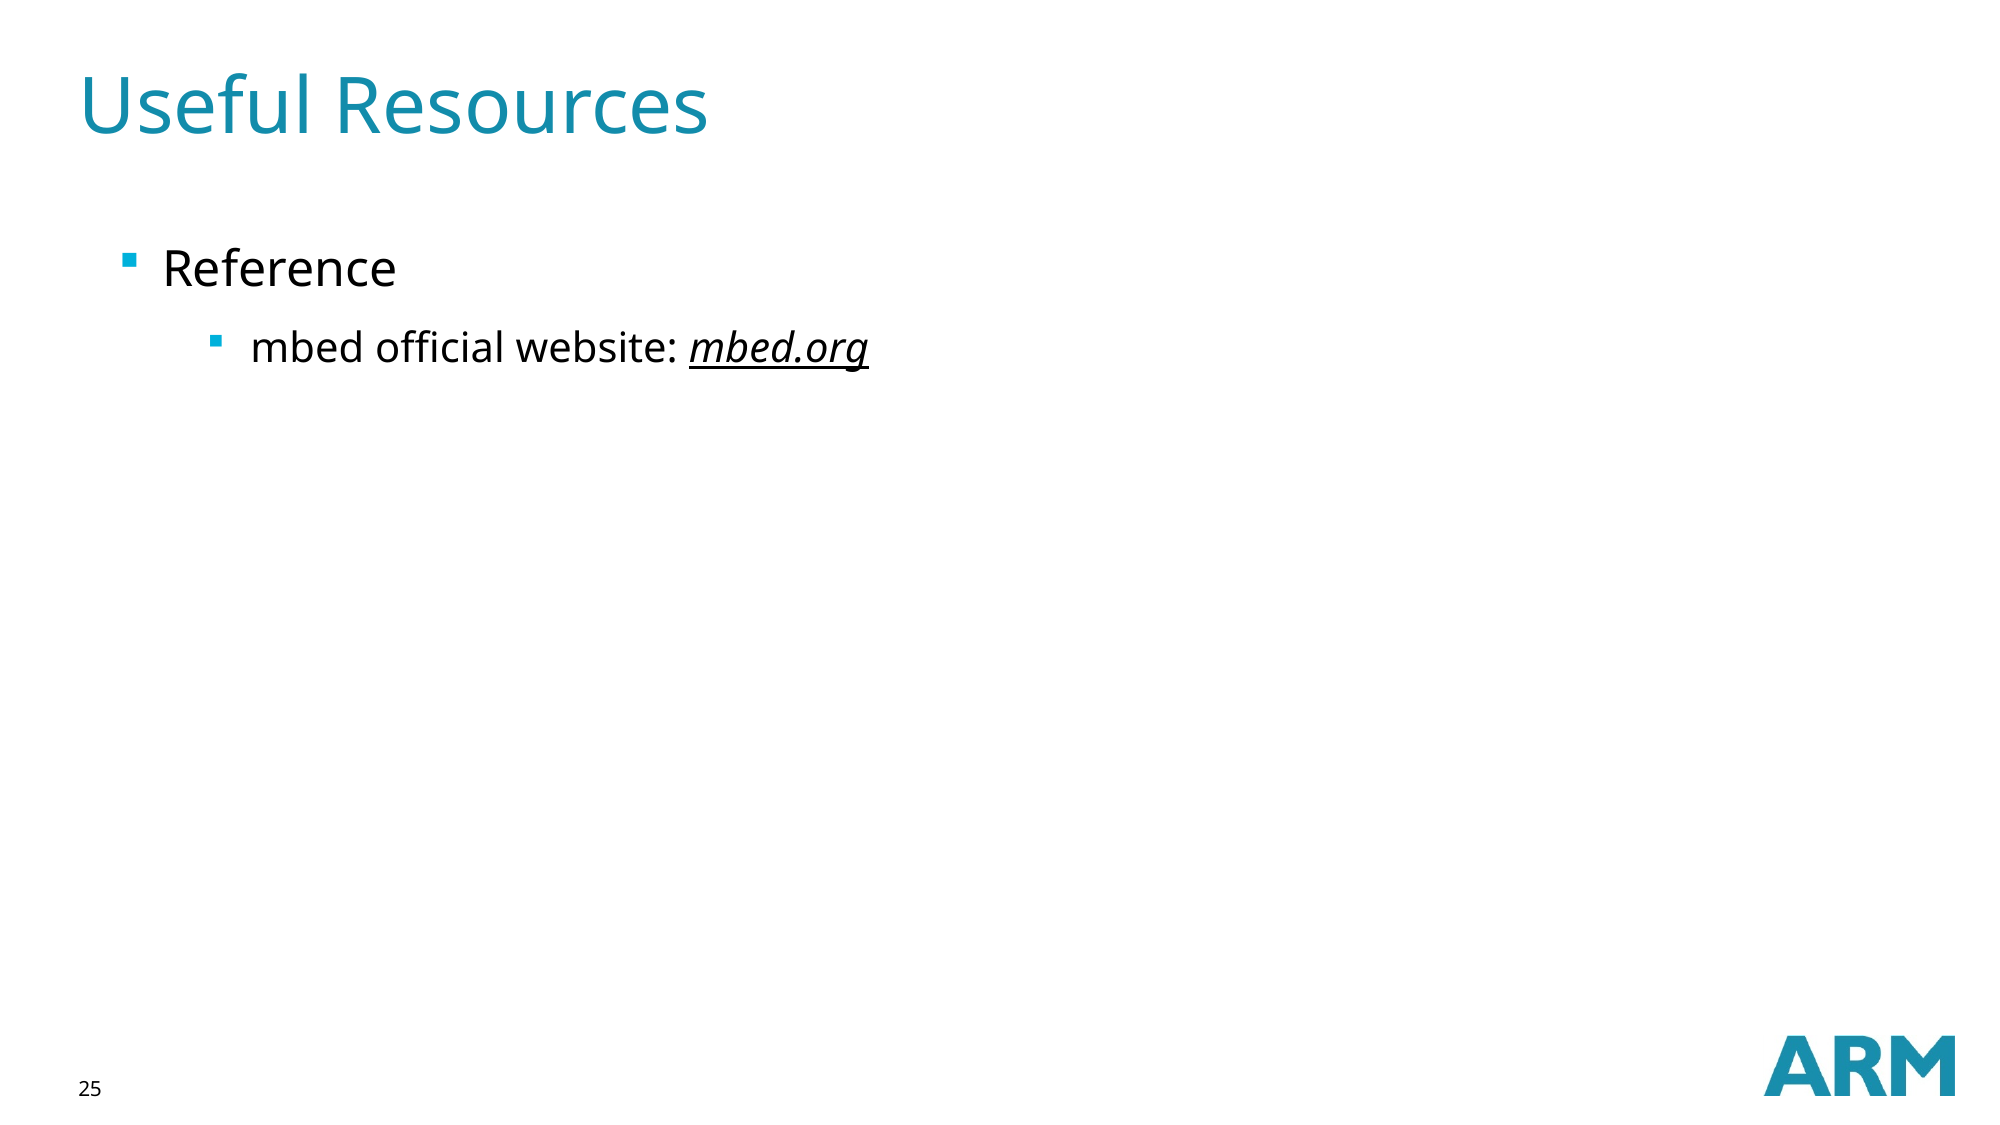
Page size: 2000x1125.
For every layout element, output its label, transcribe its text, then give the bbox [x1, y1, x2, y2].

title Useful Resources [78, 55, 1910, 150]
picture [1763, 1035, 1955, 1096]
list Reference mbed official website: mbed.org [118, 236, 1909, 1004]
